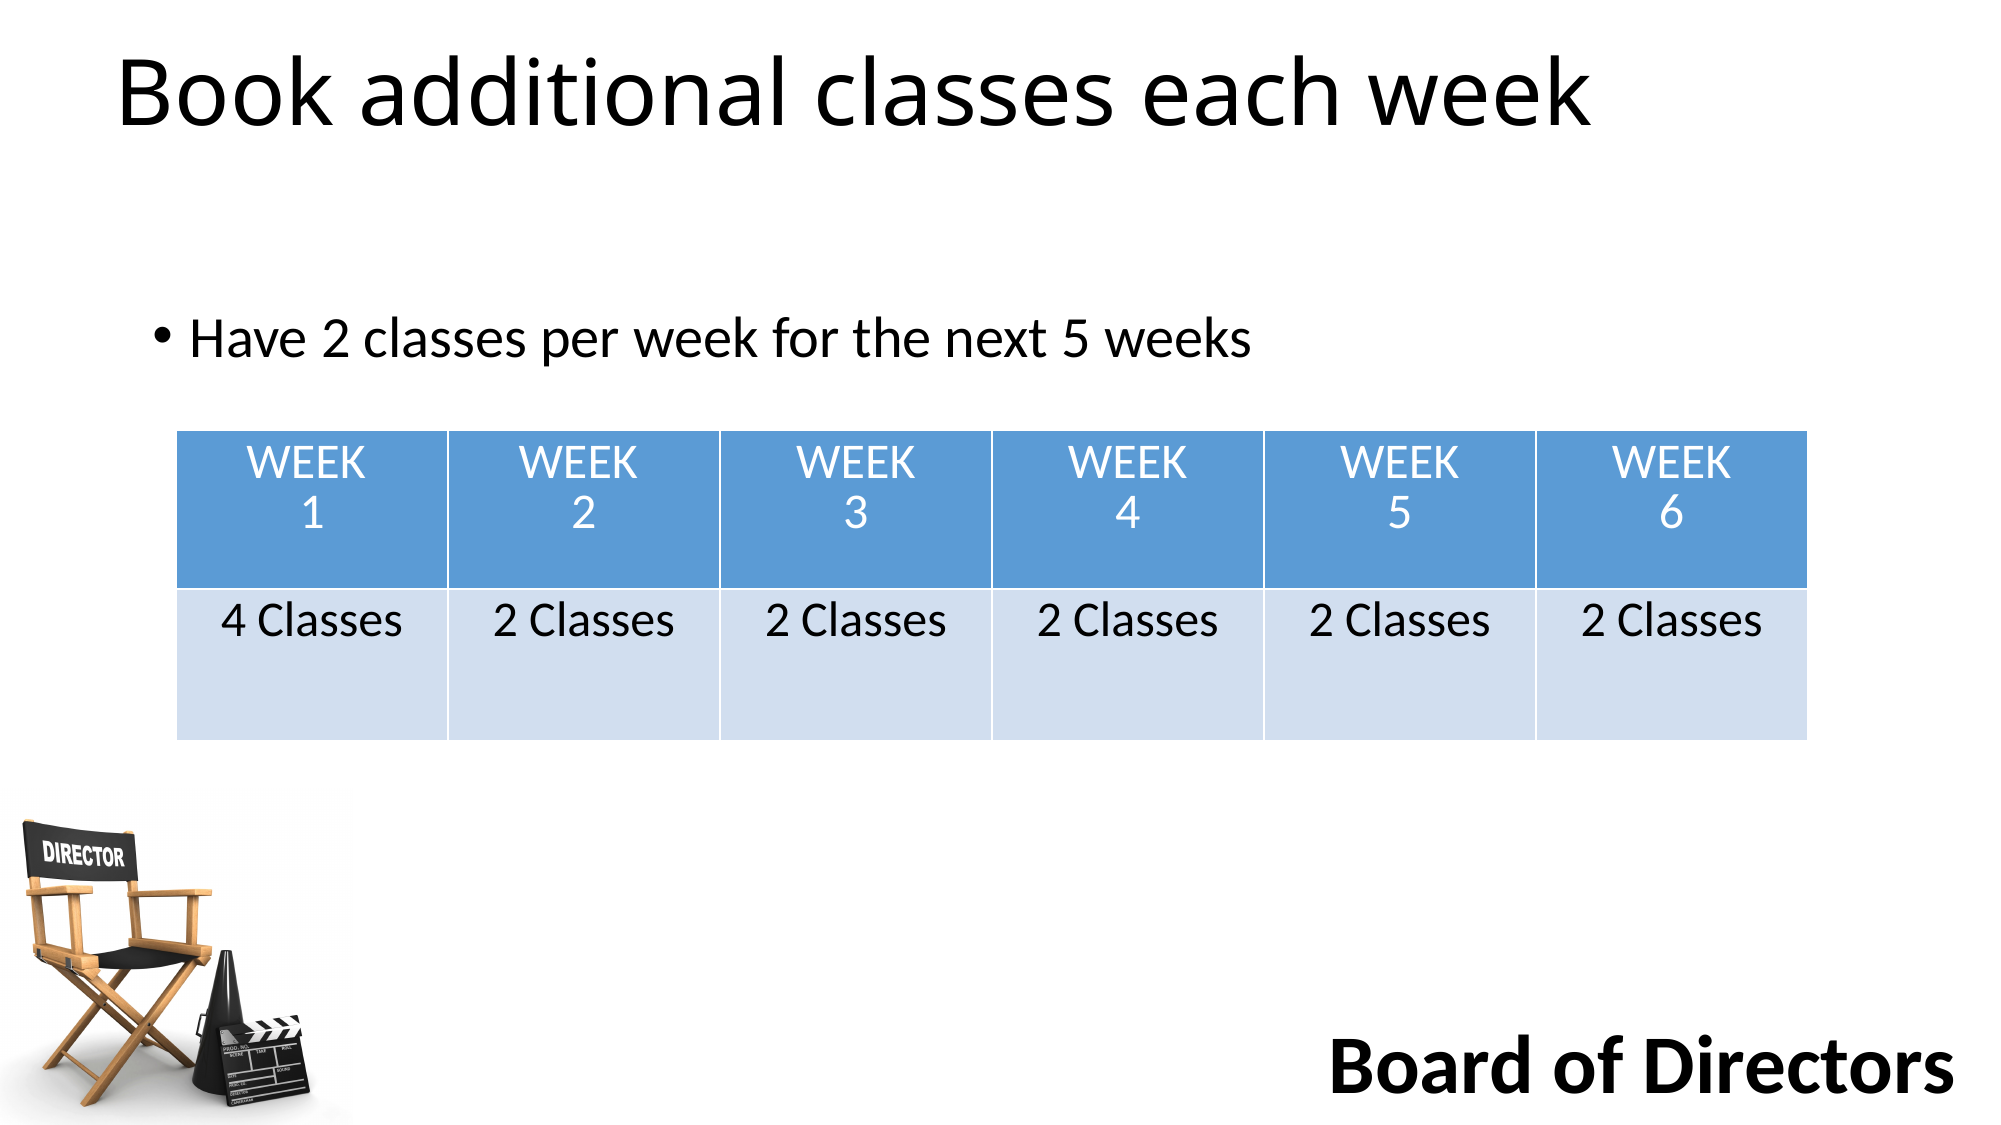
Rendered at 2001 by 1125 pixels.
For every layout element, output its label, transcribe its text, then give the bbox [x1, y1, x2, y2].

table_header WEEK 4 [993, 431, 1263, 588]
table_cell 2 Classes [721, 590, 991, 740]
title Book additional classes each week [99, 2, 1900, 190]
table_header WEEK 2 [449, 431, 719, 588]
table_header WEEK 5 [1265, 431, 1535, 588]
table_header WEEK 6 [1537, 431, 1807, 588]
table_header WEEK 1 [177, 431, 447, 588]
table_cell 4 Classes [177, 590, 447, 740]
table_cell 2 Classes [449, 590, 719, 740]
table_header WEEK 3 [721, 431, 991, 588]
picture [0, 788, 353, 1125]
table_cell 2 Classes [1537, 590, 1807, 740]
table_cell 2 Classes [1265, 590, 1535, 740]
table_cell 2 Classes [993, 590, 1263, 740]
list Have 2 classes per week for the next 5 weeks [137, 299, 1863, 1014]
